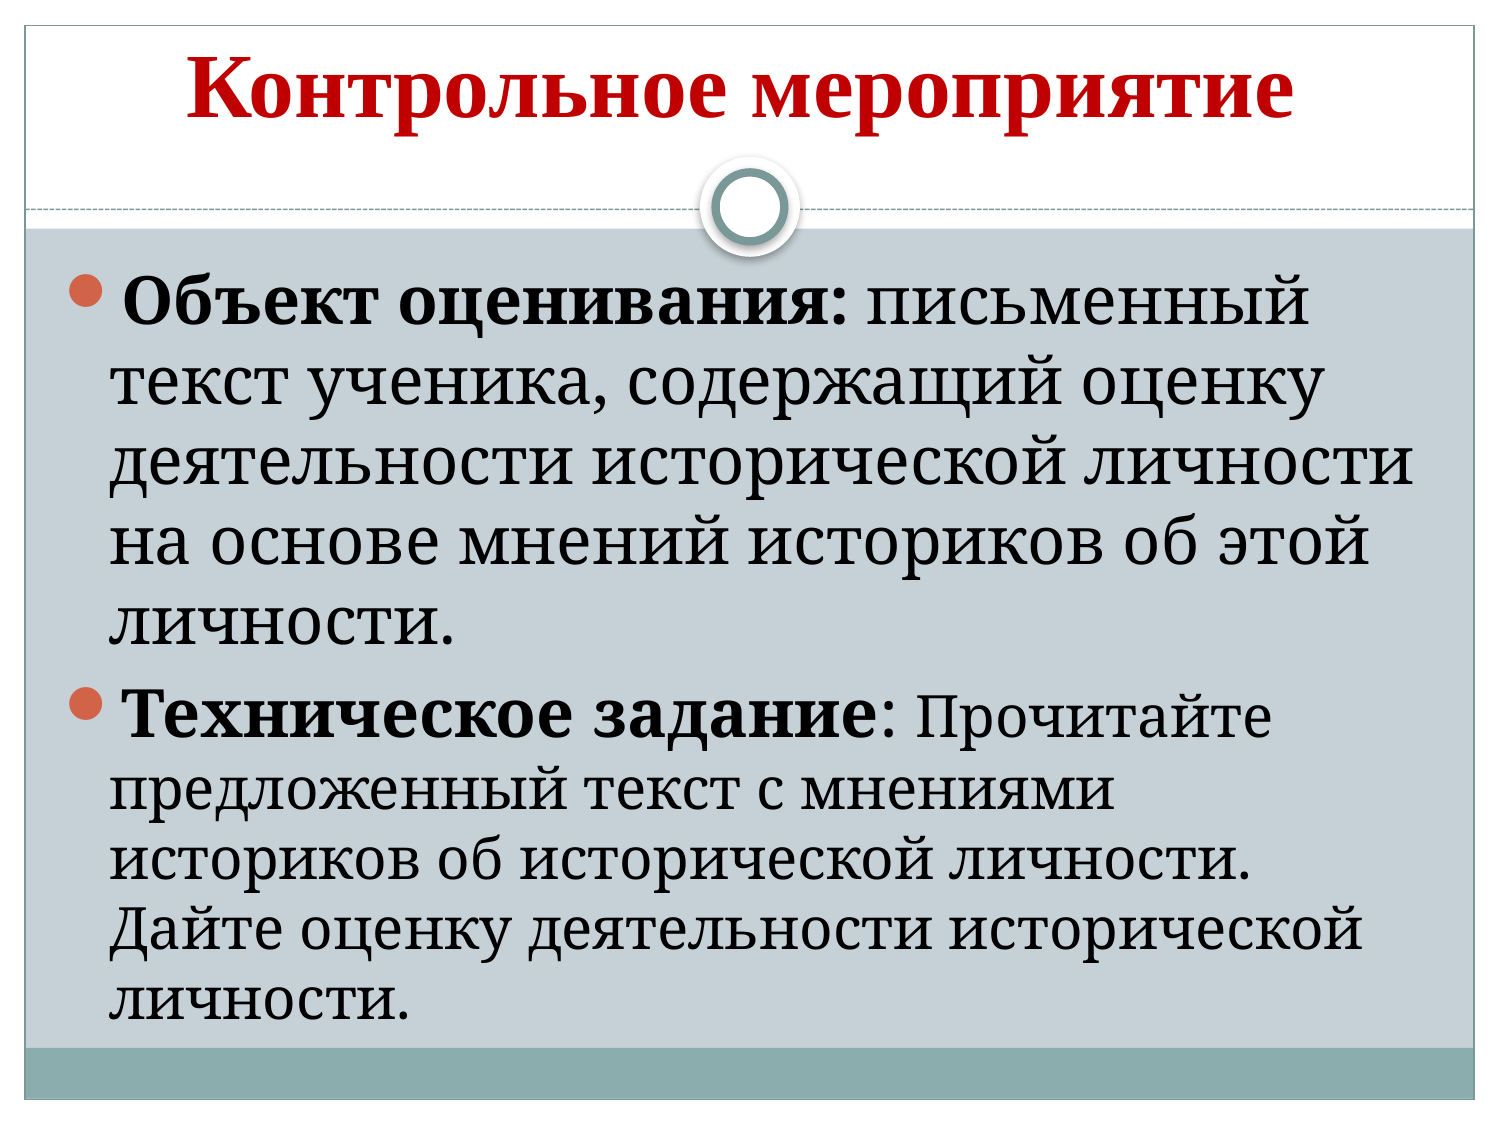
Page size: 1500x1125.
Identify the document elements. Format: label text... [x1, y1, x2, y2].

title Контрольное мероприятие [52, 42, 1454, 254]
list Объект оценивания: письменный текст ученика, содержащий оценку деятельности исторической личности на основе мнений историков об этой личности. Техническое задание: Прочитайте предложенный текст с мнениями историков об исторической личности. Дайте оценку деятельности исторической личности. [49, 250, 1445, 1001]
